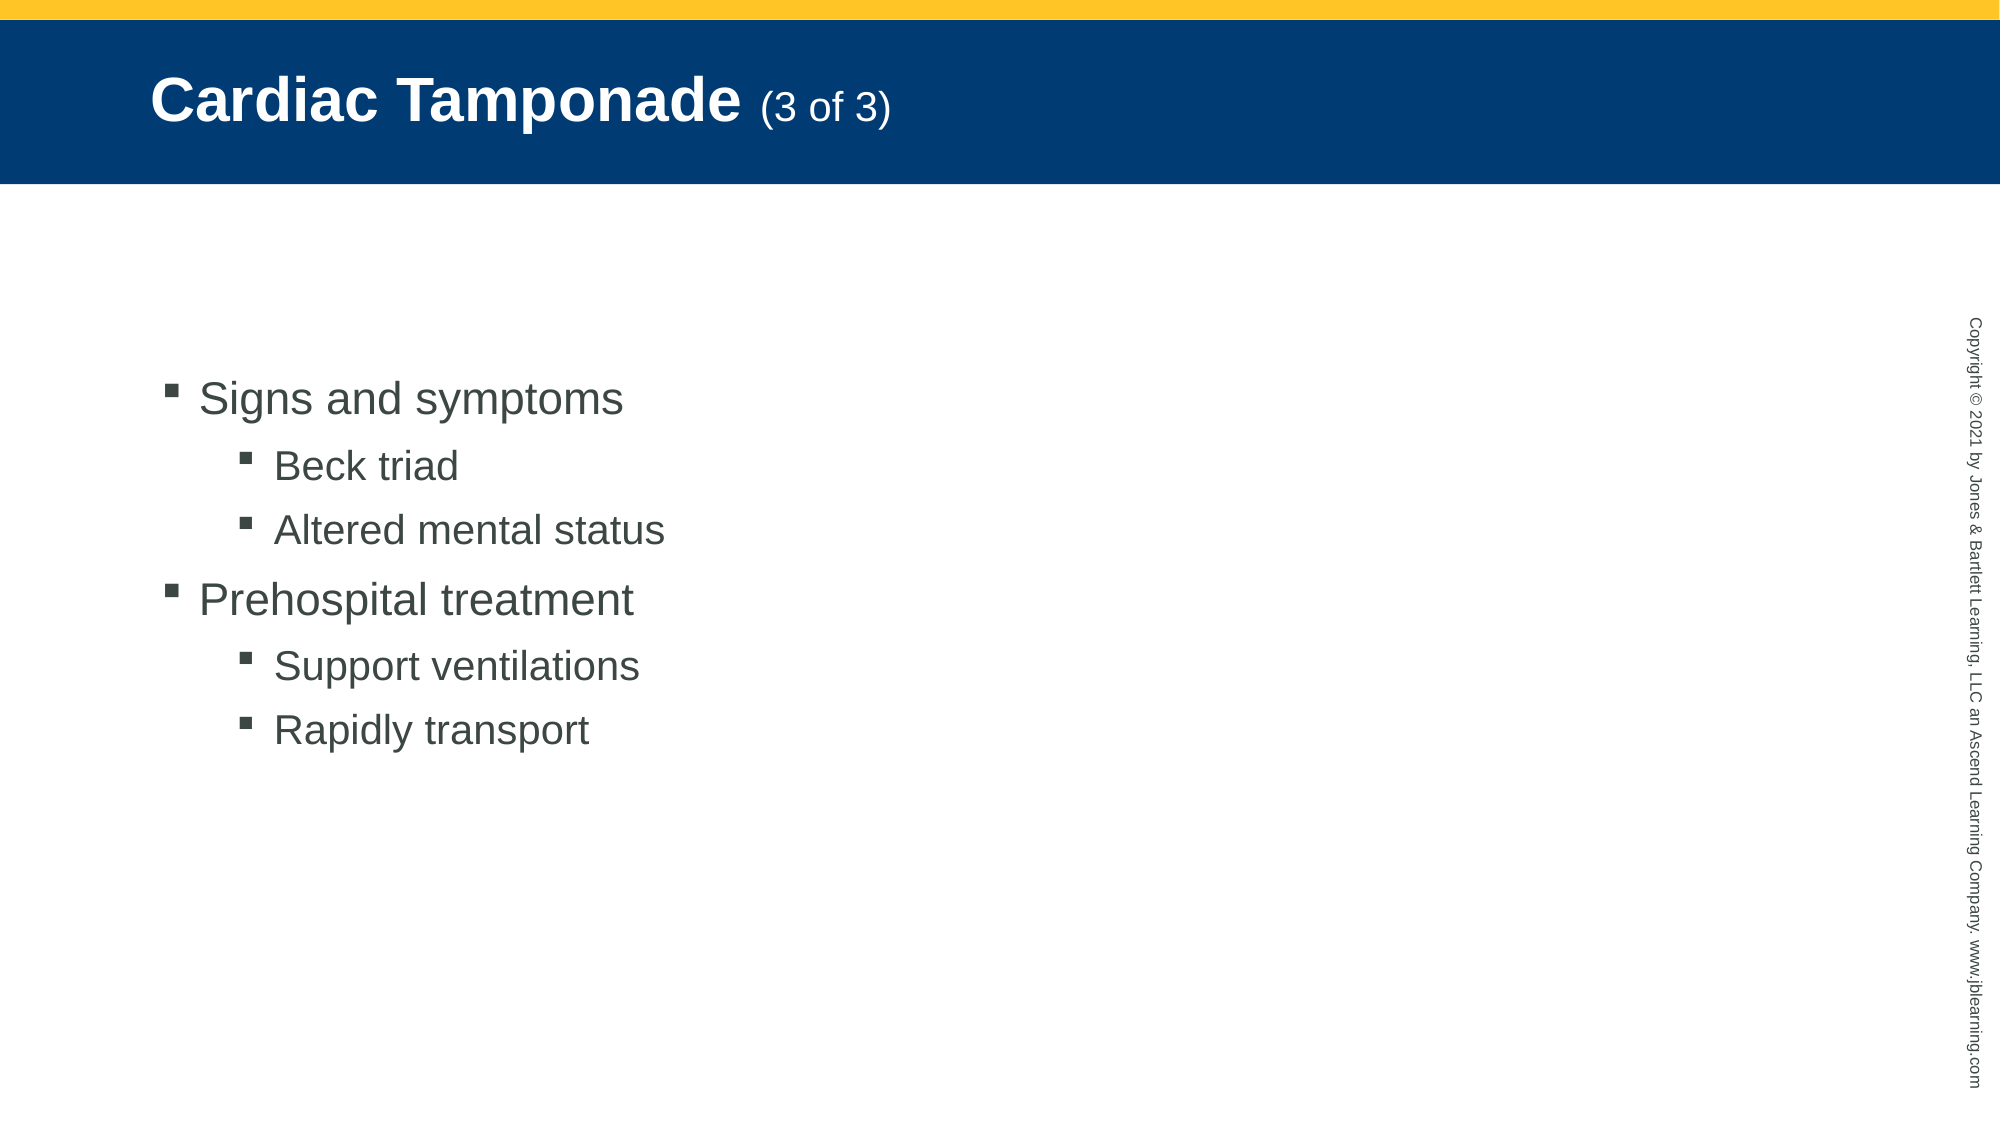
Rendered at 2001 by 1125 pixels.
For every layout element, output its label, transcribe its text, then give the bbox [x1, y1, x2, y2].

title Cardiac Tamponade (3 of 3) [0, 19, 2000, 185]
list Signs and symptoms Beck triad Altered mental status Prehospital treatment Support ventilations Rapidly transport [146, 361, 1859, 1016]
